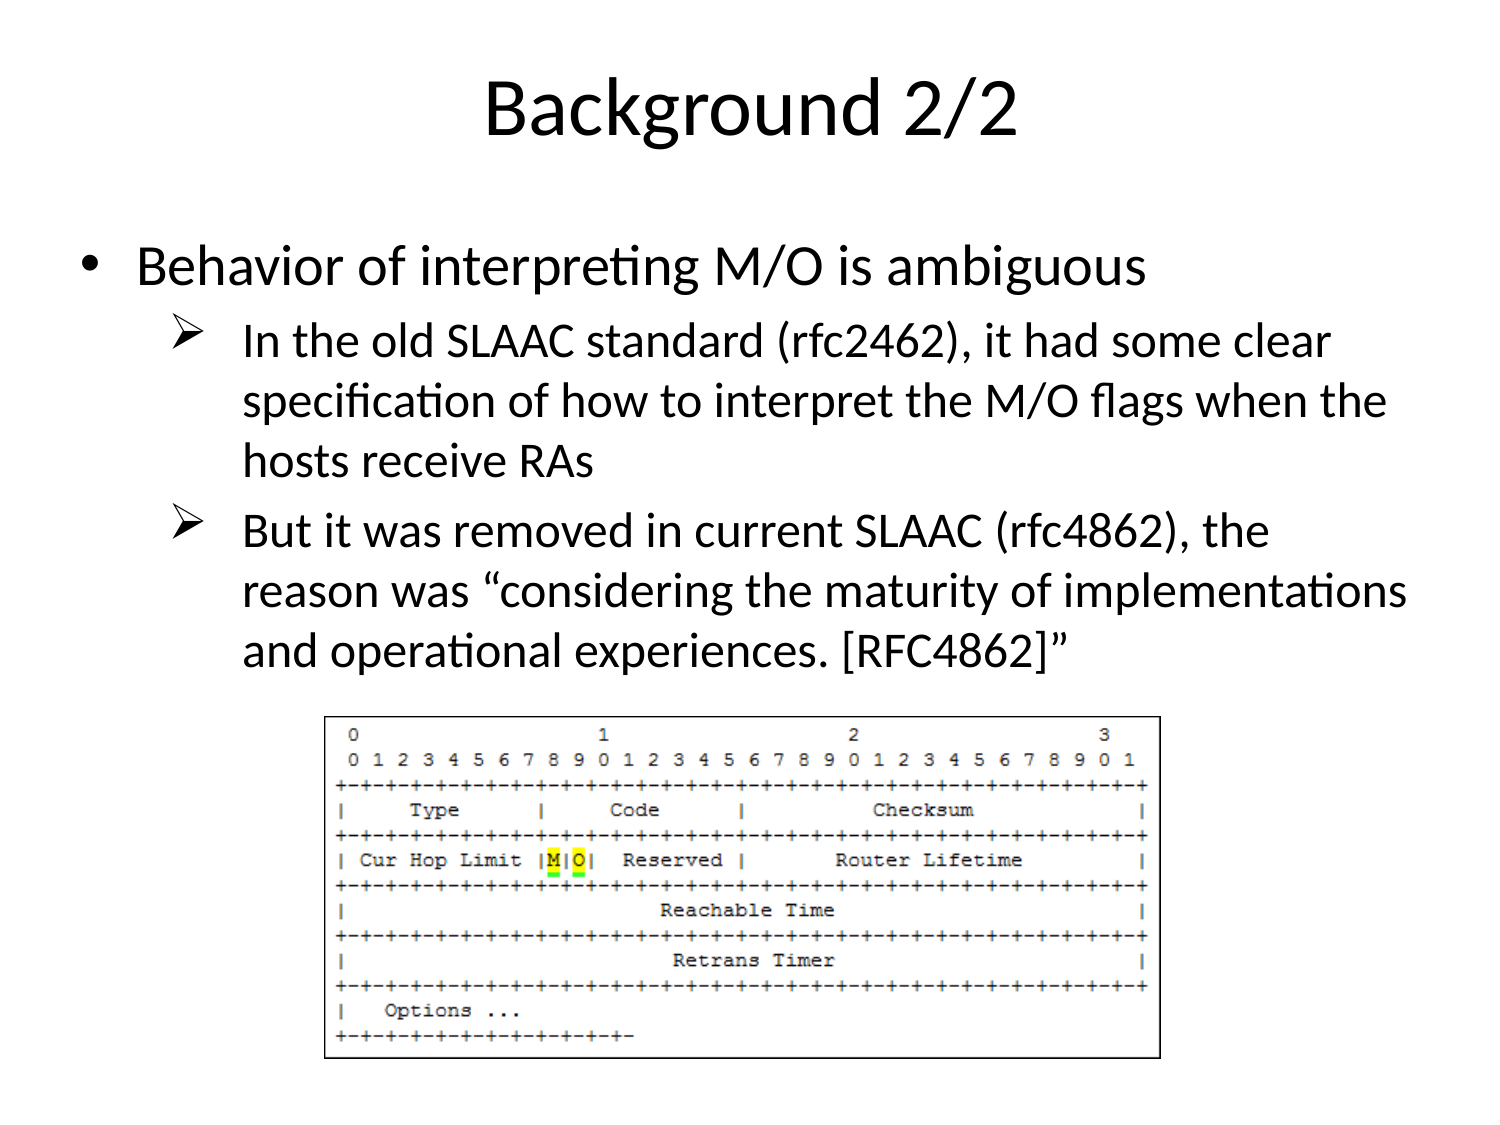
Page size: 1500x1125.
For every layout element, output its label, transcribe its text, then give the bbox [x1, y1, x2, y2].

title Background 2/2 [76, 30, 1428, 173]
list Behavior of interpreting M/O is ambiguous In the old SLAAC standard (rfc2462), it had some clear specification of how to interpret the M/O flags when the hosts receive RAs But it was removed in current SLAAC (rfc4862), the reason was “considering the maturity of implementations and operational experiences. [RFC4862]” [64, 219, 1424, 1071]
picture [324, 716, 1161, 1059]
